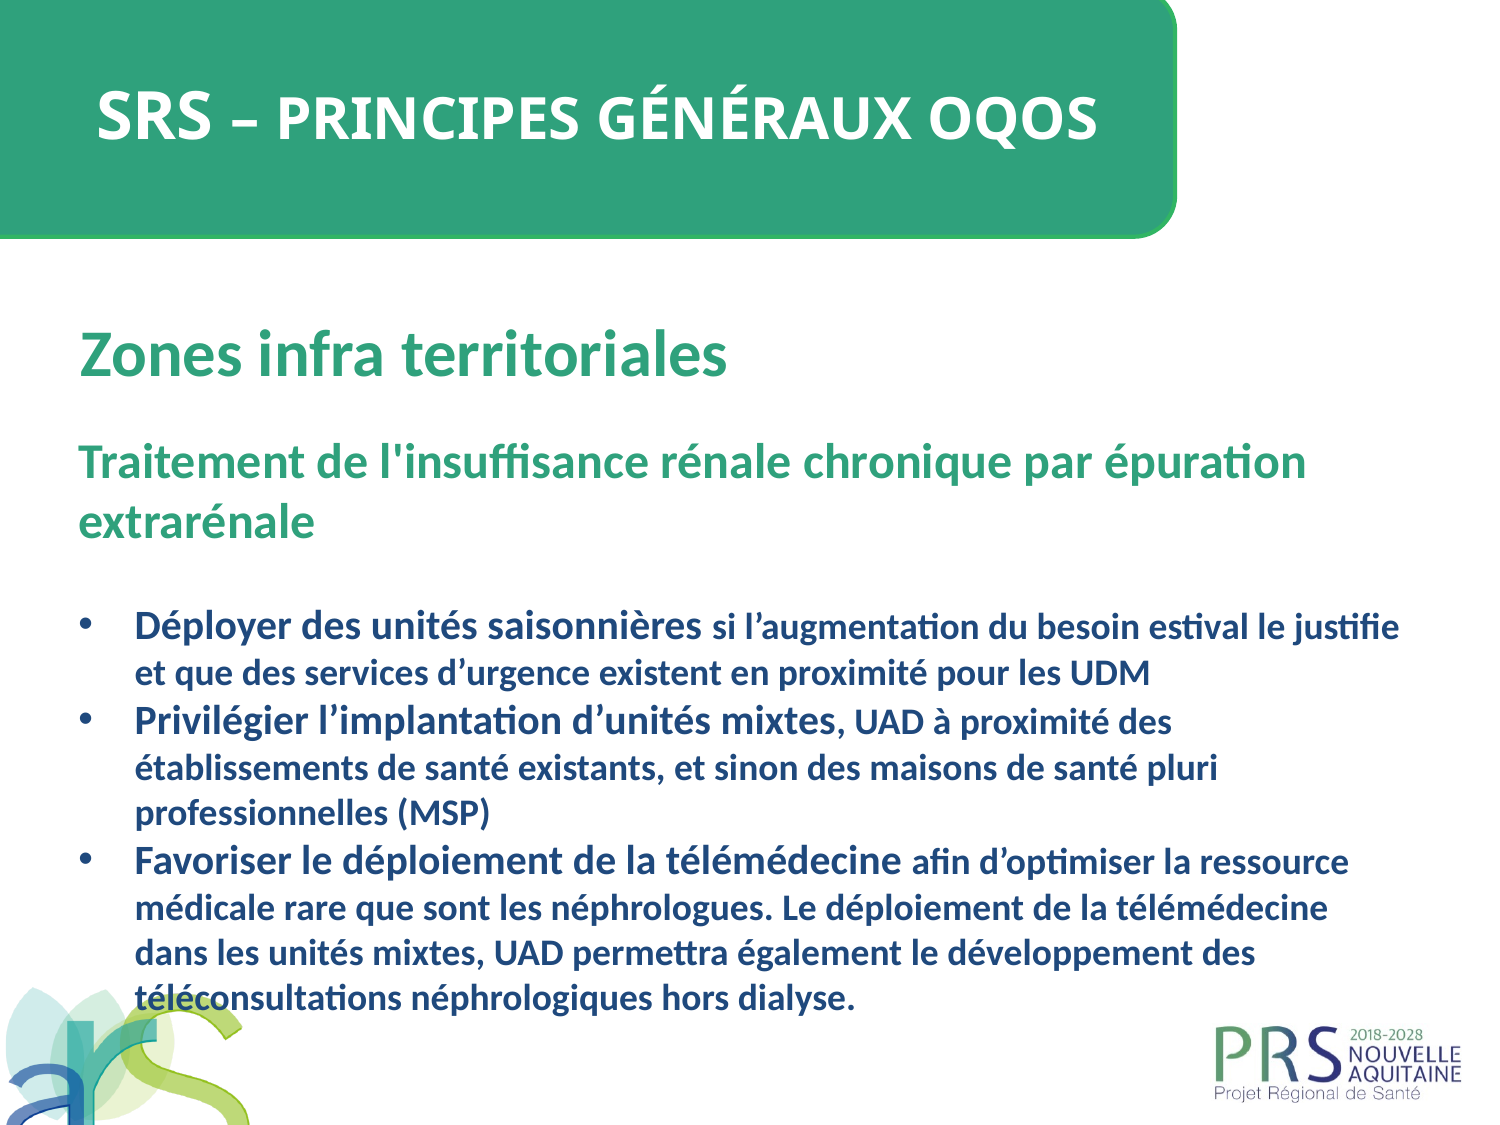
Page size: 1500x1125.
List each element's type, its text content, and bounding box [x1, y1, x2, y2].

text_box SRS – Principes généraux OQOS [29, 19, 1415, 207]
text_box Traitement de l'insuffisance rénale chronique par épuration extrarénale Déployer des unités saisonnières si l’augmentation du besoin estival le justifie et que des services d’urgence existent en proximité pour les UDM Privilégier l’implantation d’unités mixtes, UAD à proximité des établissements de santé existants, et sinon des maisons de santé pluri professionnelles (MSP) Favoriser le déploiement de la télémédecine afin d’optimiser la ressource médicale rare que sont les néphrologues. Le déploiement de la télémédecine dans les unités mixtes, UAD permettra également le développement des téléconsultations néphrologiques hors dialyse. [63, 420, 1422, 1026]
picture [1210, 1023, 1466, 1103]
picture [5, 987, 250, 1125]
text_box [0, 0, 1176, 239]
list Zones infra territoriales [64, 233, 1447, 533]
